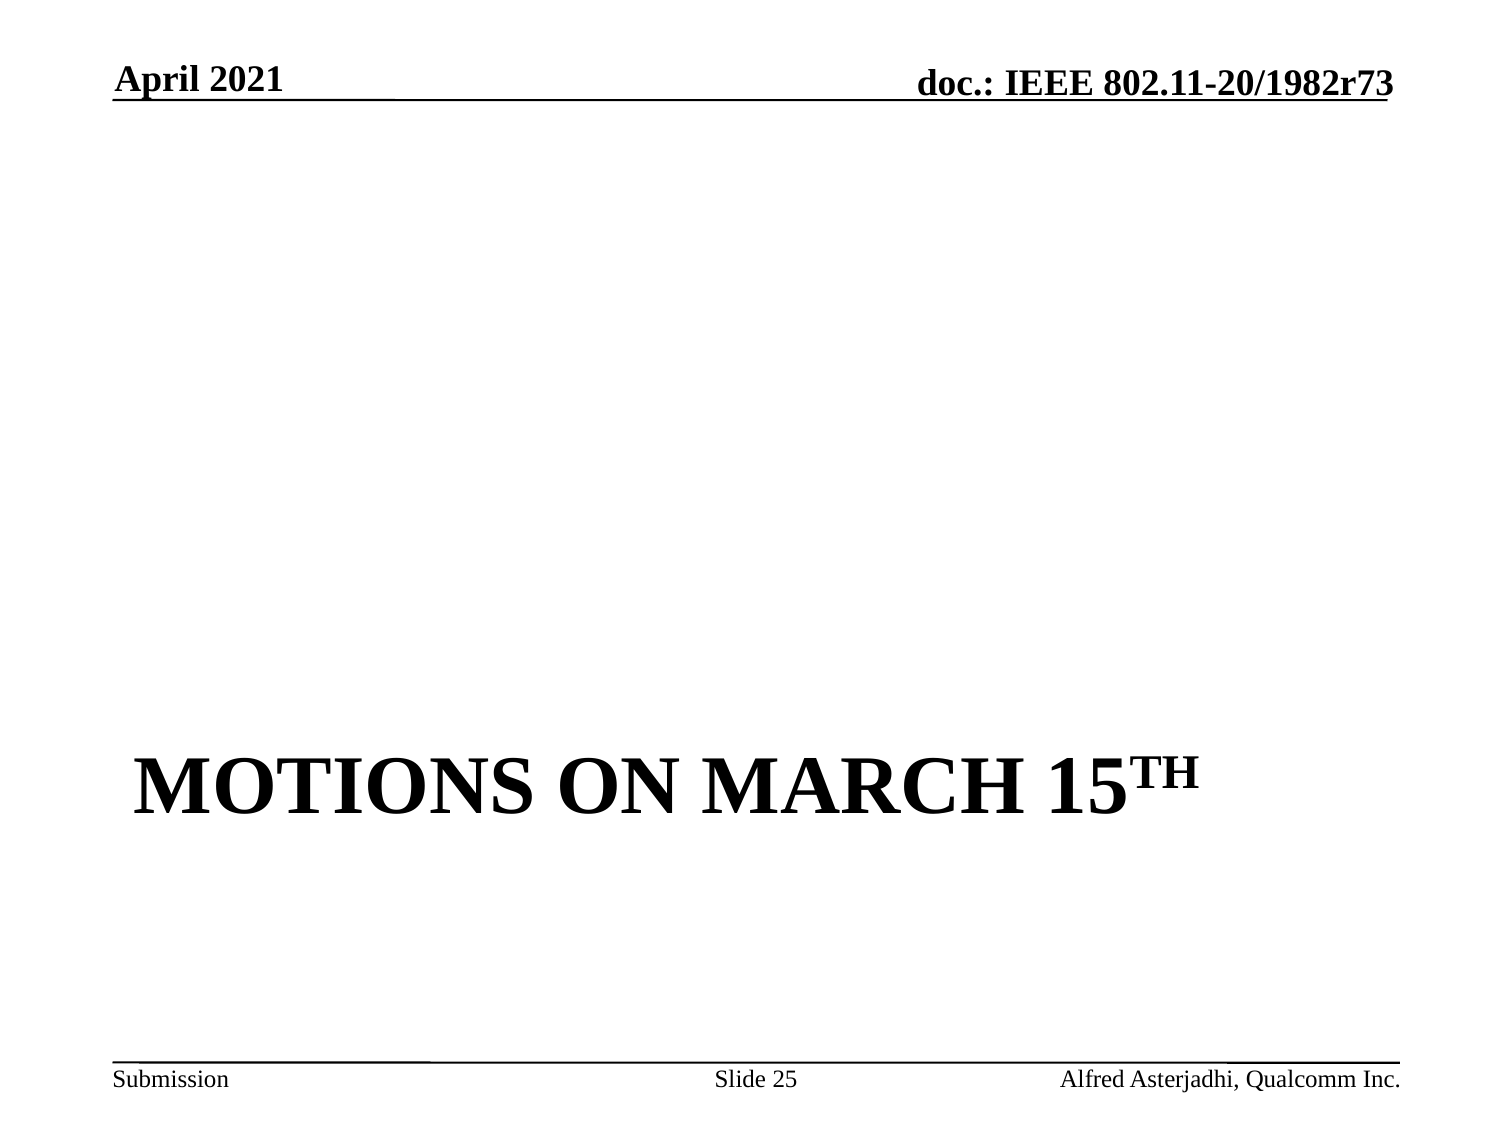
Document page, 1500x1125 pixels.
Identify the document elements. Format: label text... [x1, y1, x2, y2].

slide_number Slide 25 [712, 1061, 800, 1123]
title Motions on MARCH 15th [118, 722, 1394, 947]
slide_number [114, 54, 423, 100]
footer Alfred Asterjadhi, Qualcomm Inc. [878, 1061, 1402, 1093]
